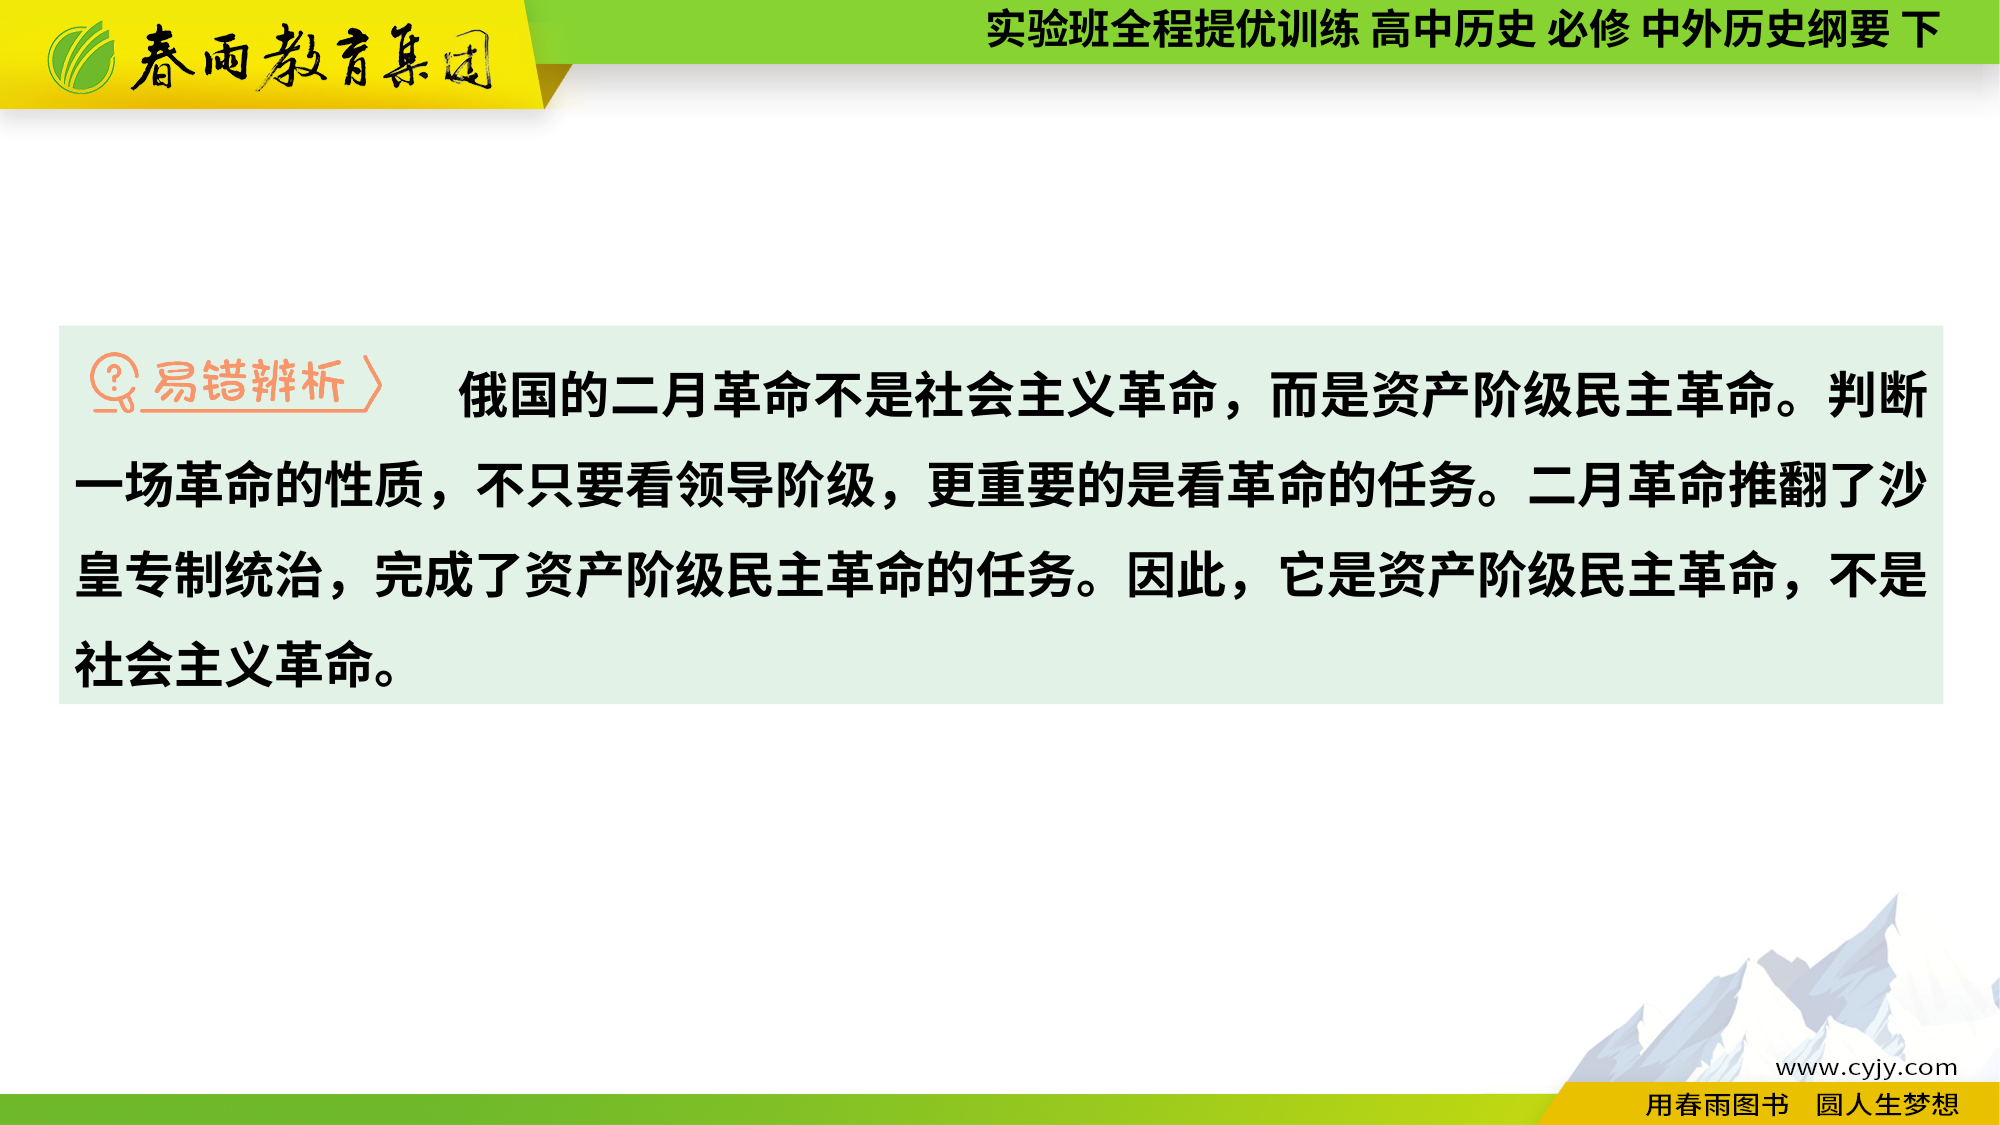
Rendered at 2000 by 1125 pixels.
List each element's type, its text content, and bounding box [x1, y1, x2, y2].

list 俄国的二月革命不是社会主义革命，而是资产阶级民主革命。判断一场革命的性质，不只要看领导阶级，更重要的是看革命的任务。二月革命推翻了沙皇专制统治，完成了资产阶级民主革命的任务。因此，它是资产阶级民主革命，不是社会主义革命。 [59, 325, 1944, 705]
picture [0, 0, 2000, 1125]
